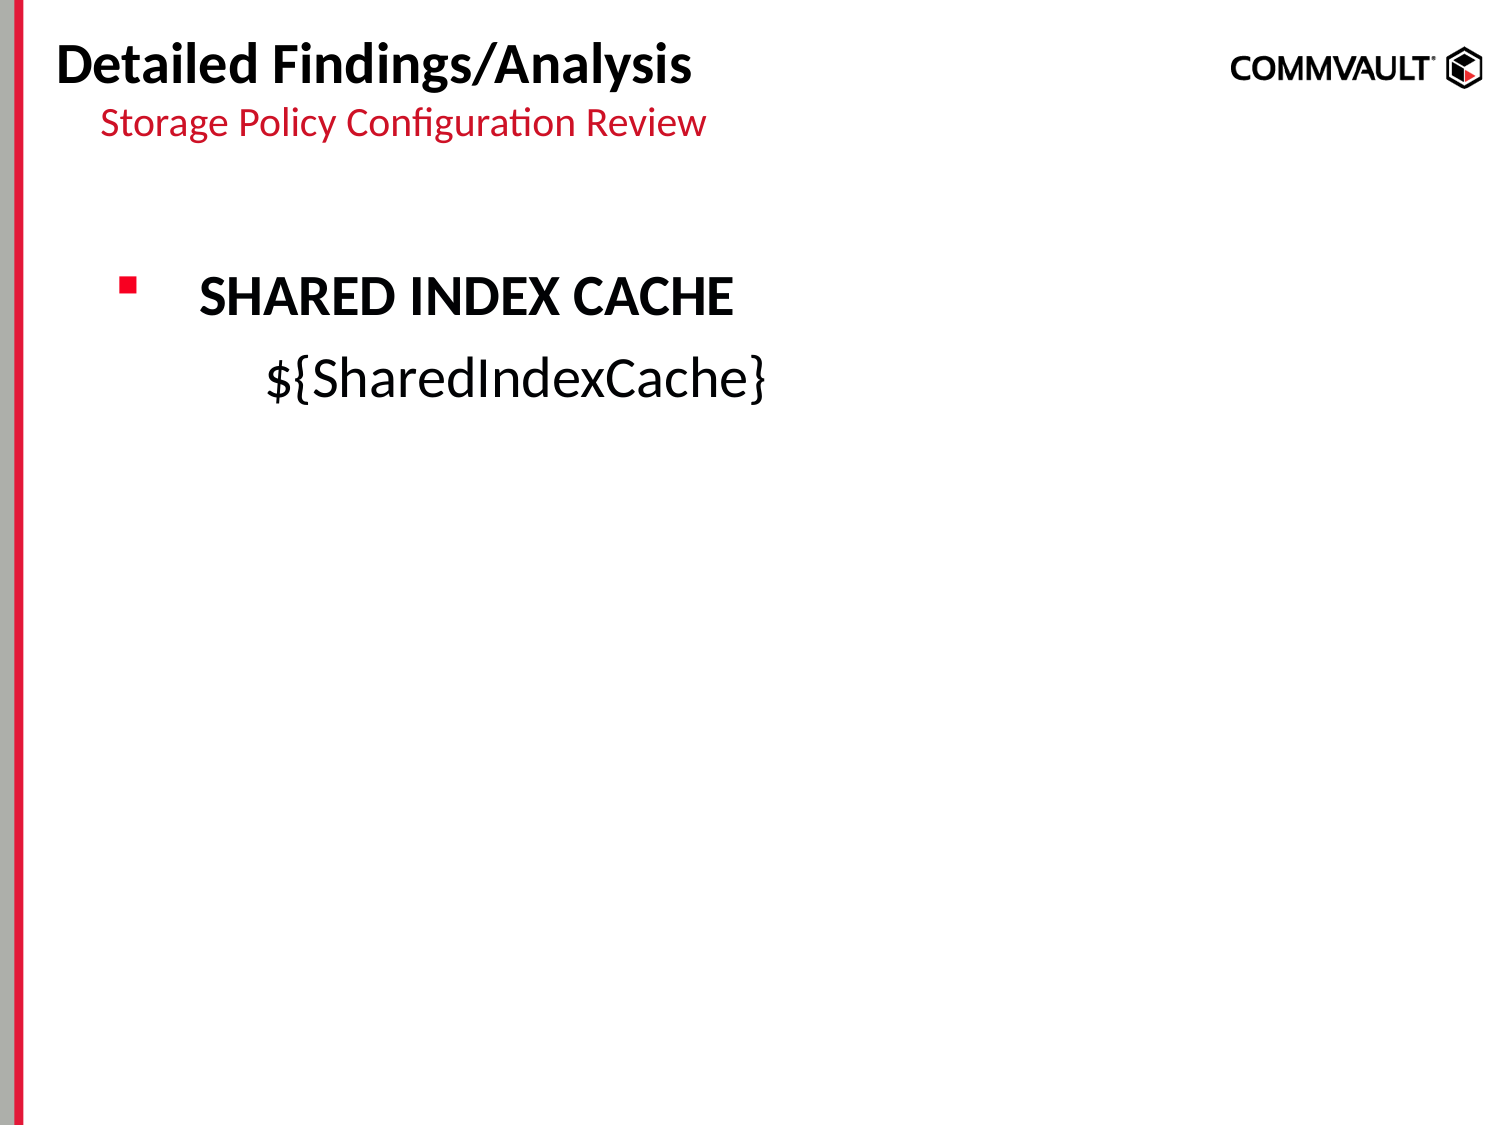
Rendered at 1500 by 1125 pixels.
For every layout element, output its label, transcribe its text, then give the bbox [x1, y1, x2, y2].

list Storage Policy Configuration Review [85, 91, 1247, 150]
title Detailed Findings/Analysis [41, 30, 1247, 91]
picture [1247, 46, 1483, 89]
text_box SHARED INDEX CACHE ${SharedIndexCache} [24, 249, 1375, 1088]
